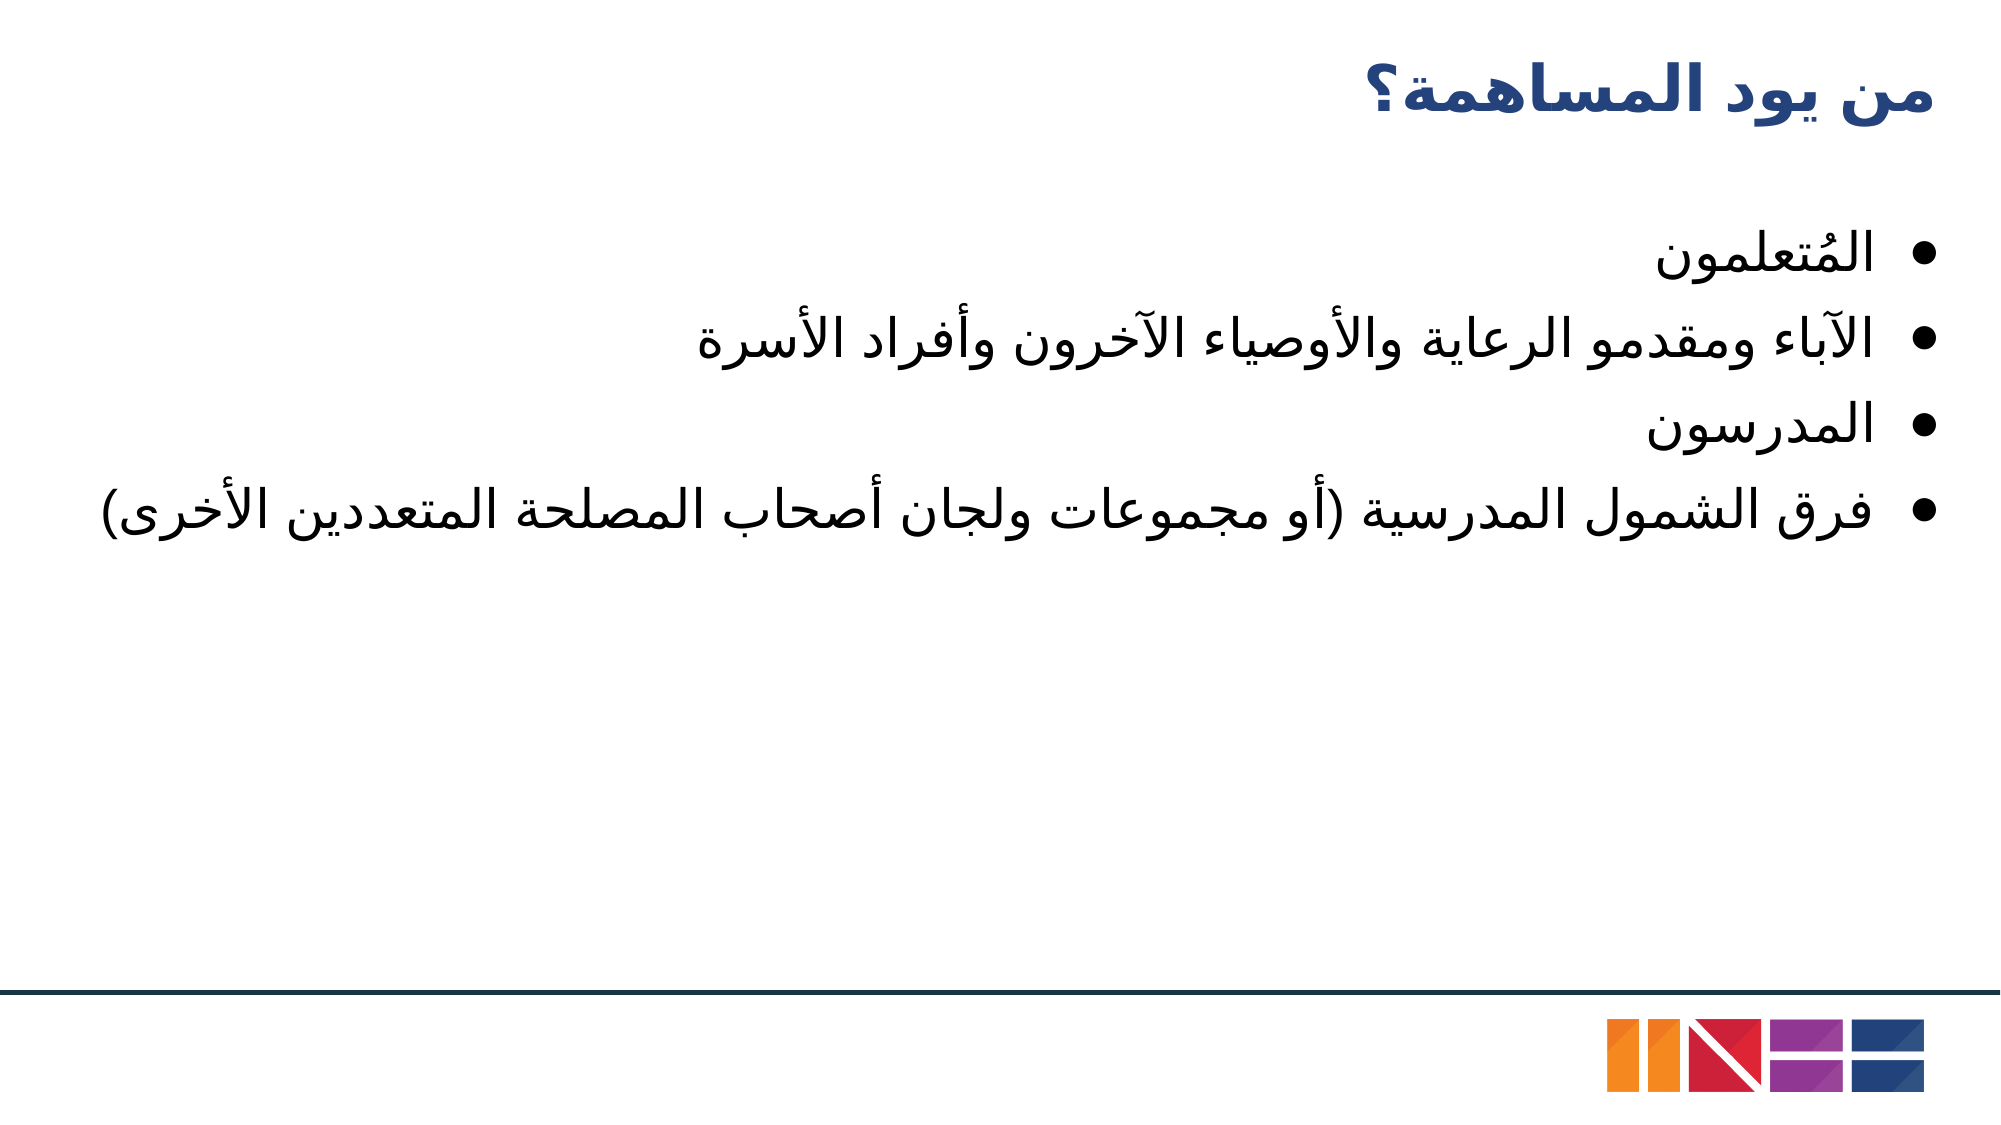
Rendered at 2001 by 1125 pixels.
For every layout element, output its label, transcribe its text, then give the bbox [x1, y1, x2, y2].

list المُتعلمون الآباء ومقدمو الرعاية والأوصياء الآخرون وأفراد الأسرة المدرسون فرق الشمول المدرسية (أو مجموعات ولجان أصحاب المصلحة المتعددين الأخرى) [31, 197, 1971, 960]
title من يود المساهمة؟ [31, 28, 1957, 145]
picture [1607, 1019, 1924, 1092]
